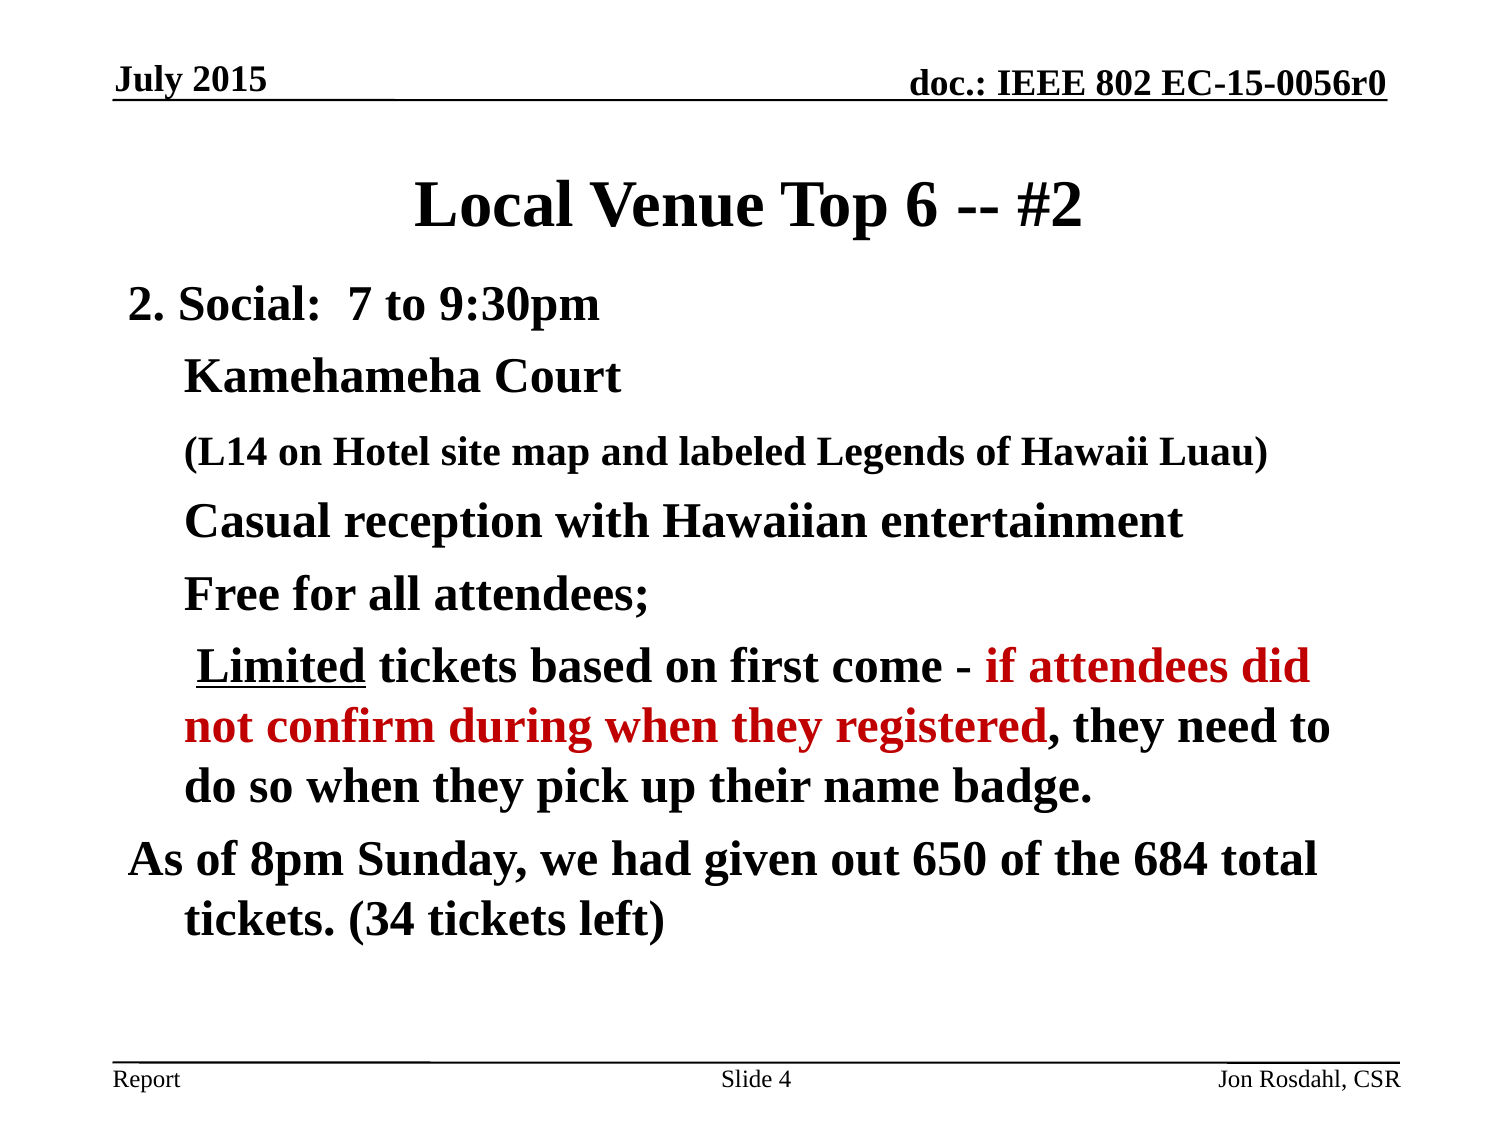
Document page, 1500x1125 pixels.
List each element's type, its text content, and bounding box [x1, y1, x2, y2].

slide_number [114, 54, 423, 100]
footer Jon Rosdahl, CSR [878, 1061, 1402, 1093]
slide_number Slide 4 [712, 1061, 800, 1123]
list 2. Social: 7 to 9:30pm Kamehameha Court (L14 on Hotel site map and labeled Legends of Hawaii Luau) Casual reception with Hawaiian entertainment Free for all attendees; Limited tickets based on first come - if attendees did not confirm during when they registered, they need to do so when they pick up their name badge. As of 8pm Sunday, we had given out 650 of the 684 total tickets. (34 tickets left) [112, 262, 1388, 1051]
title Local Venue Top 6 -- #2 [112, 112, 1388, 262]
